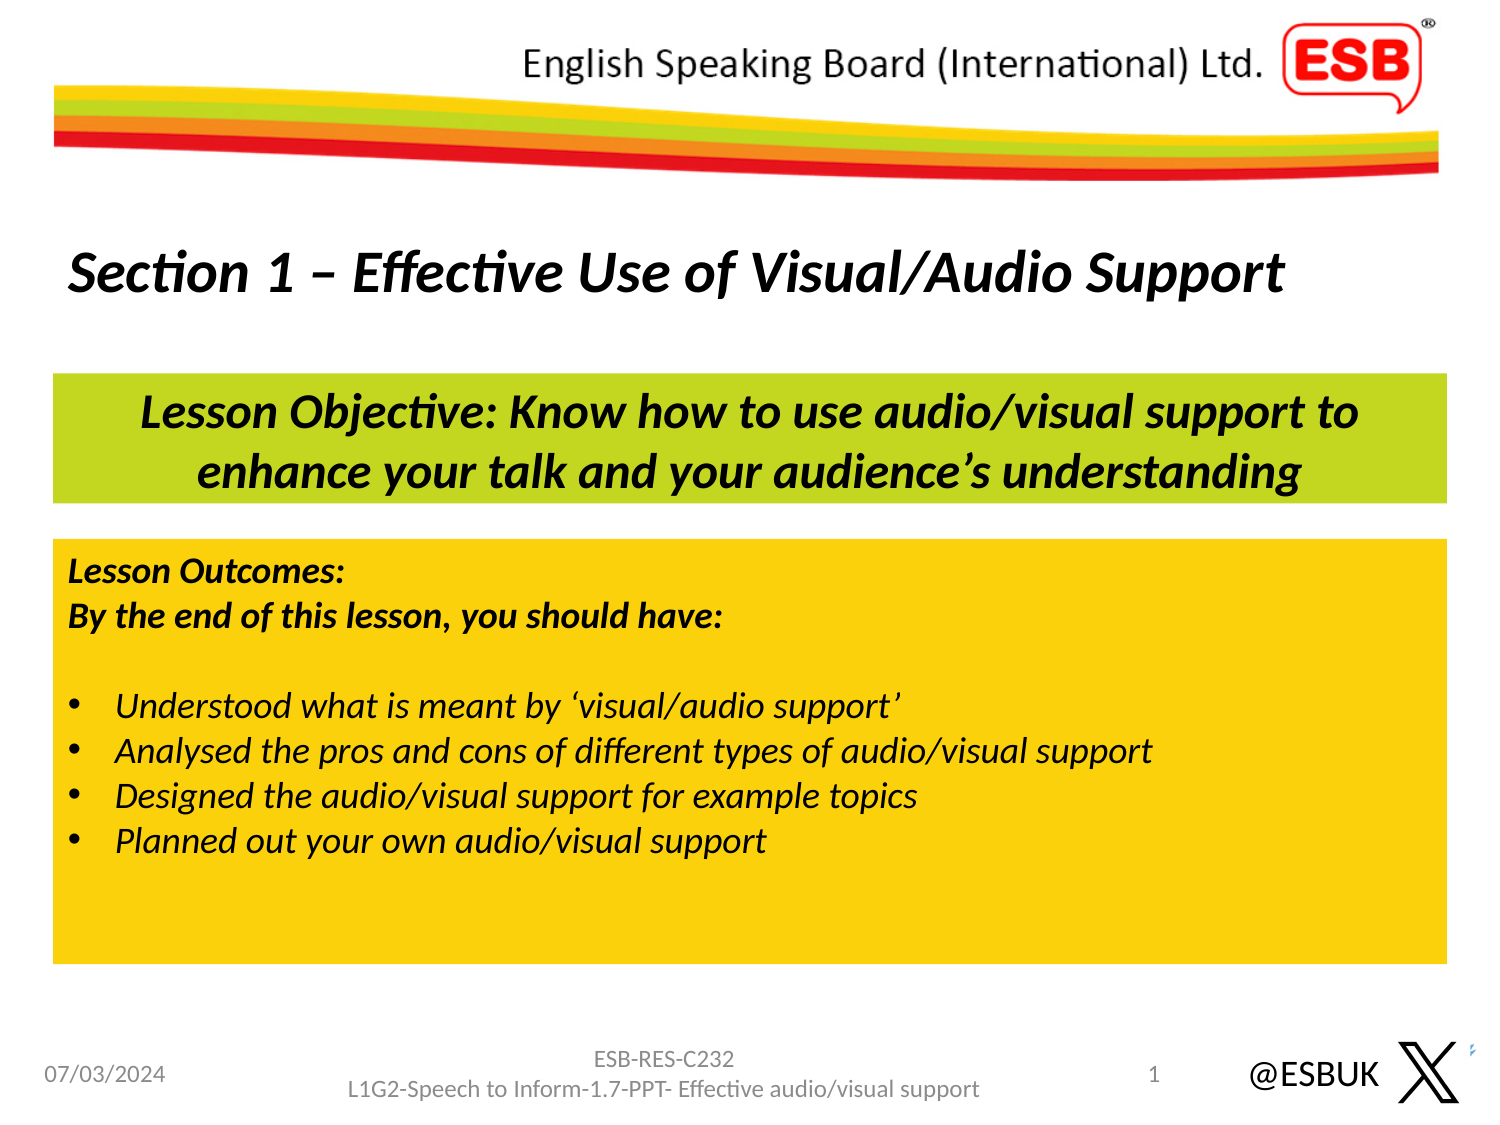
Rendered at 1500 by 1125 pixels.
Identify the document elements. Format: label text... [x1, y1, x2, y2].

picture [0, 0, 1500, 189]
text_box Lesson Outcomes: By the end of this lesson, you should have: Understood what is meant by ‘visual/audio support’ Analysed the pros and cons of different types of audio/visual support Designed the audio/visual support for example topics Planned out your own audio/visual support [52, 538, 1448, 965]
text_box Section 1 – Effective Use of Visual/Audio Support [53, 208, 1447, 338]
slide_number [29, 1042, 324, 1103]
footer ESB-RES-C232 L1G2-Speech to Inform-1.7-PPT- Effective audio/visual support [324, 1042, 930, 1103]
slide_number 1 [930, 1042, 1176, 1103]
picture [1390, 1029, 1476, 1116]
text_box Lesson Objective: Know how to use audio/visual support to enhance your talk and your audience’s understanding [52, 372, 1448, 504]
